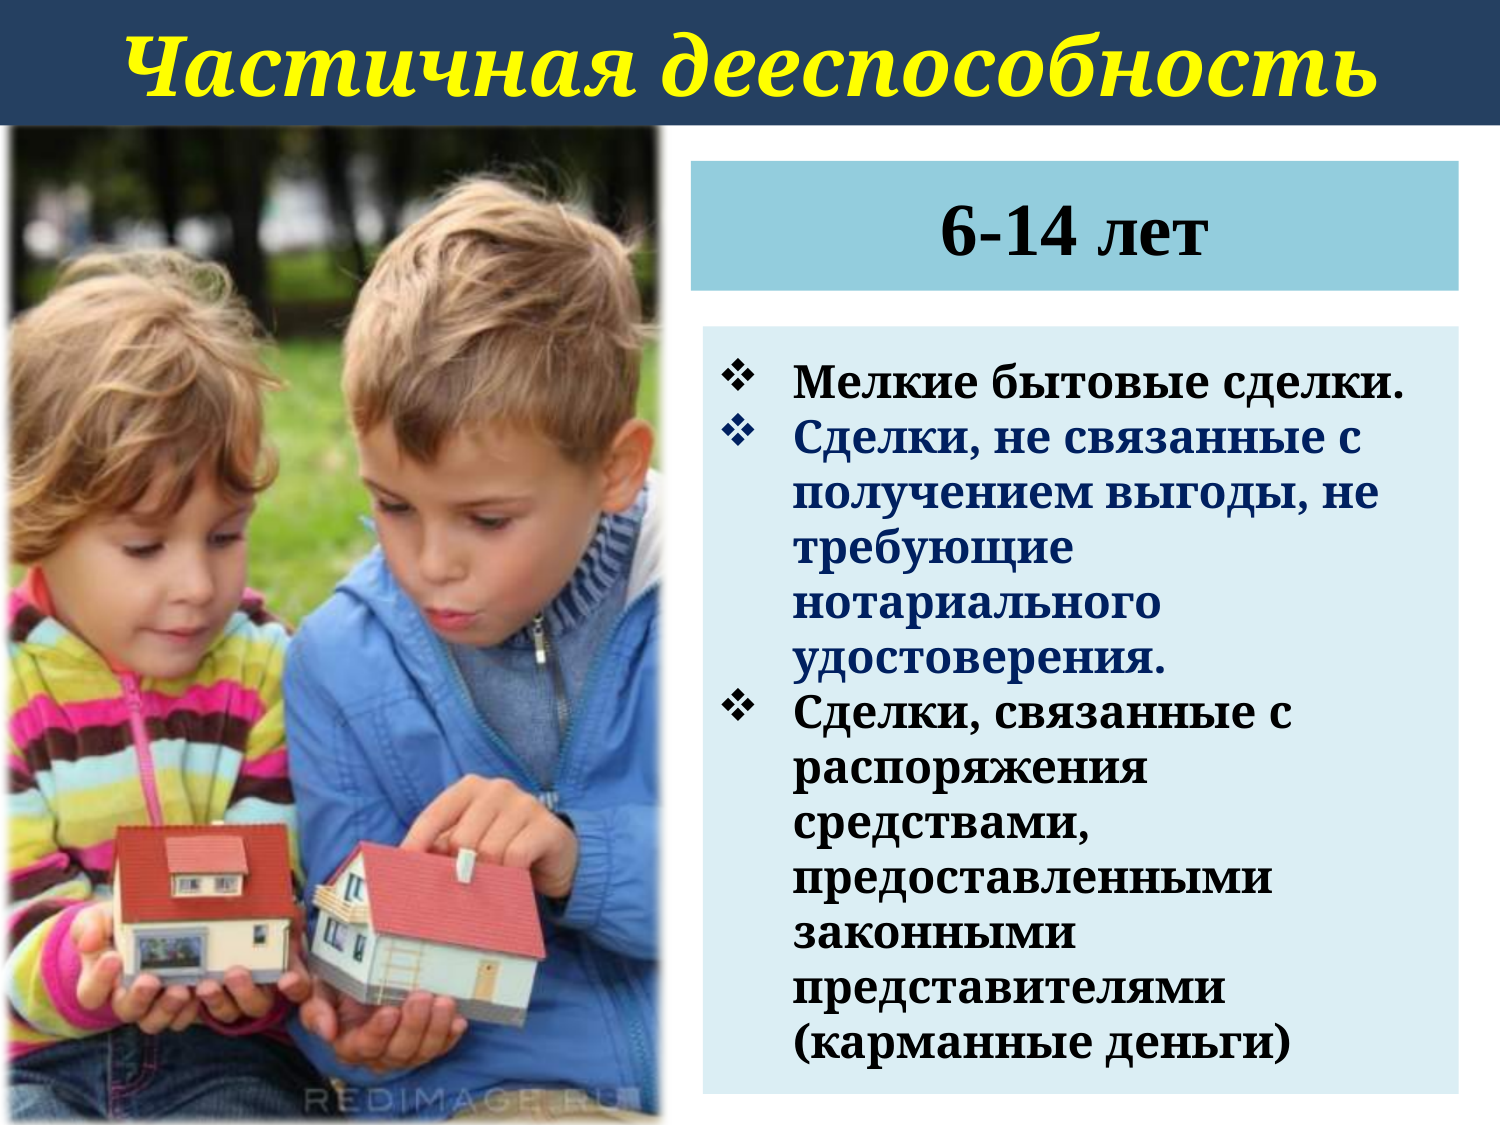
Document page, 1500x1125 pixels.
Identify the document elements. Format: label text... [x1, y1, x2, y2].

picture [0, 112, 668, 1125]
text_box Мелкие бытовые сделки. Сделки, не связанные с получением выгоды, не требующие нотариального удостоверения. Сделки, связанные с распоряжения средствами, предоставленными законными представителями (карманные деньги) [701, 324, 1461, 1096]
text_box 6-14 лет [689, 159, 1461, 293]
text_box Частичная дееспособность [0, 0, 1500, 127]
